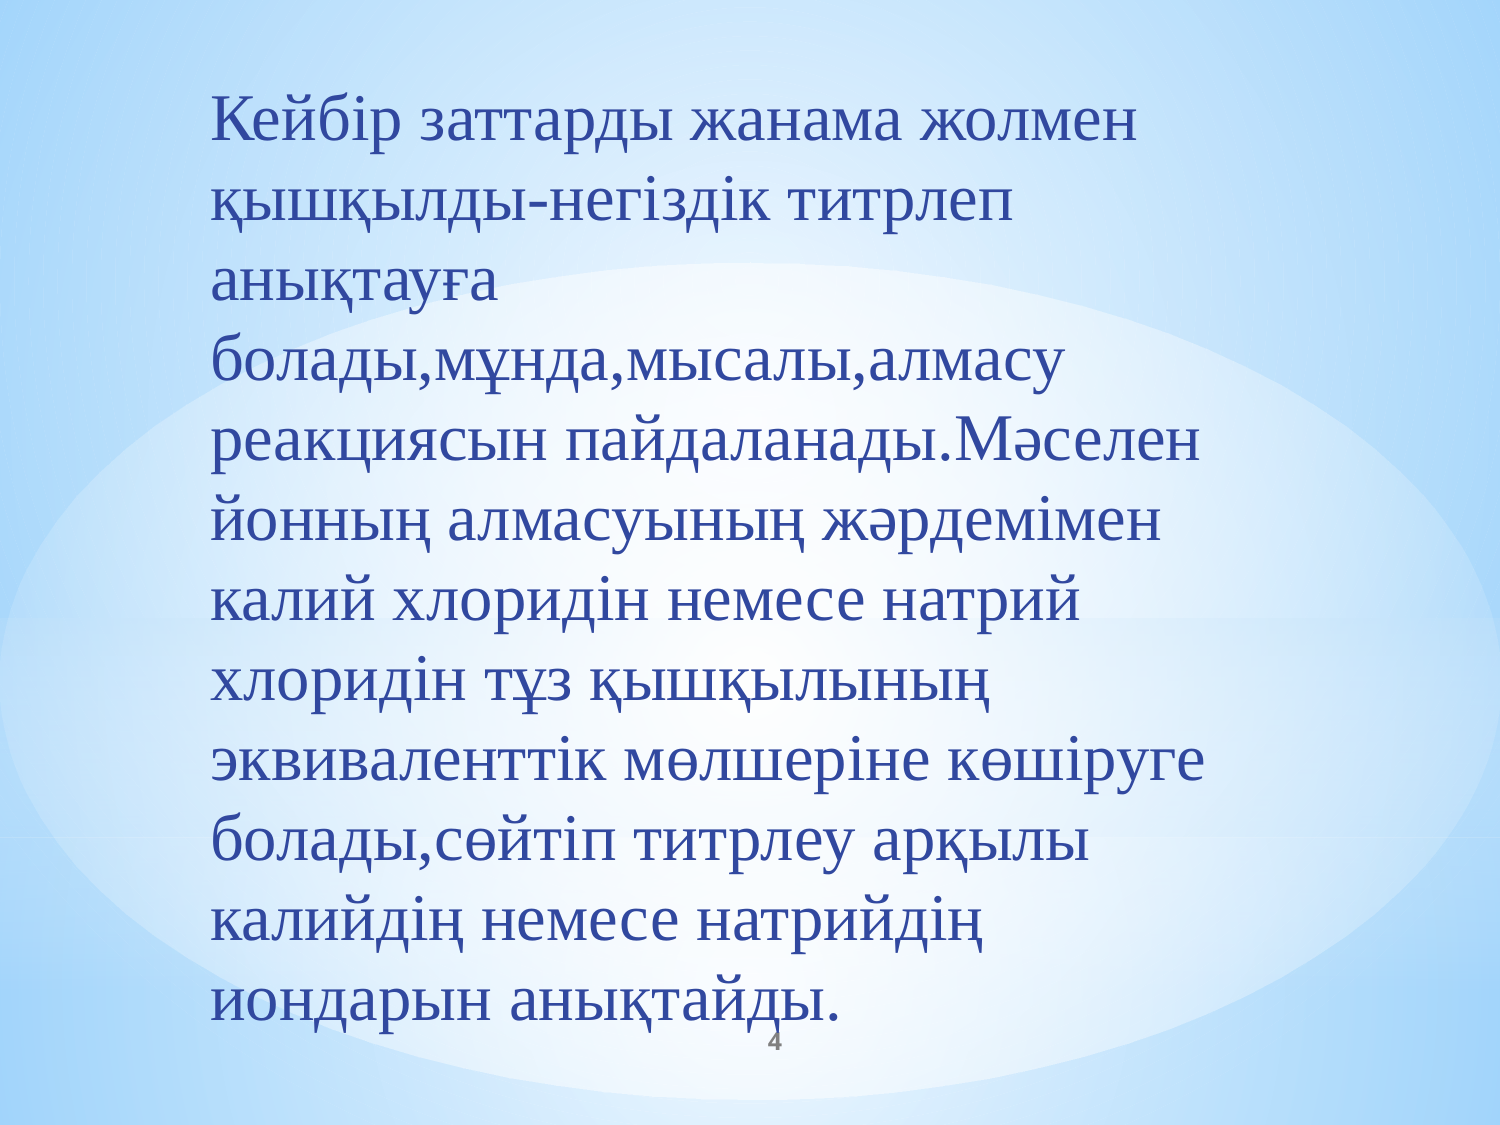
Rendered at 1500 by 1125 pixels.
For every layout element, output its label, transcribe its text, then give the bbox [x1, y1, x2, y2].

slide_number 4 [624, 1012, 925, 1073]
list Кейбір заттарды жанама жолмен қышқылды-негіздік титрлеп анықтауға болады,мұнда,мысалы,алмасу реакциясын пайдаланады.Мәселен йонның алмасуының жәрдемімен калий хлоридін немесе натрий хлоридін тұз қышқылының эквиваленттік мөлшеріне көшіруге болады,сөйтіп титрлеу арқылы калийдің немесе натрийдің иондарын анықтайды. [187, 66, 1238, 691]
